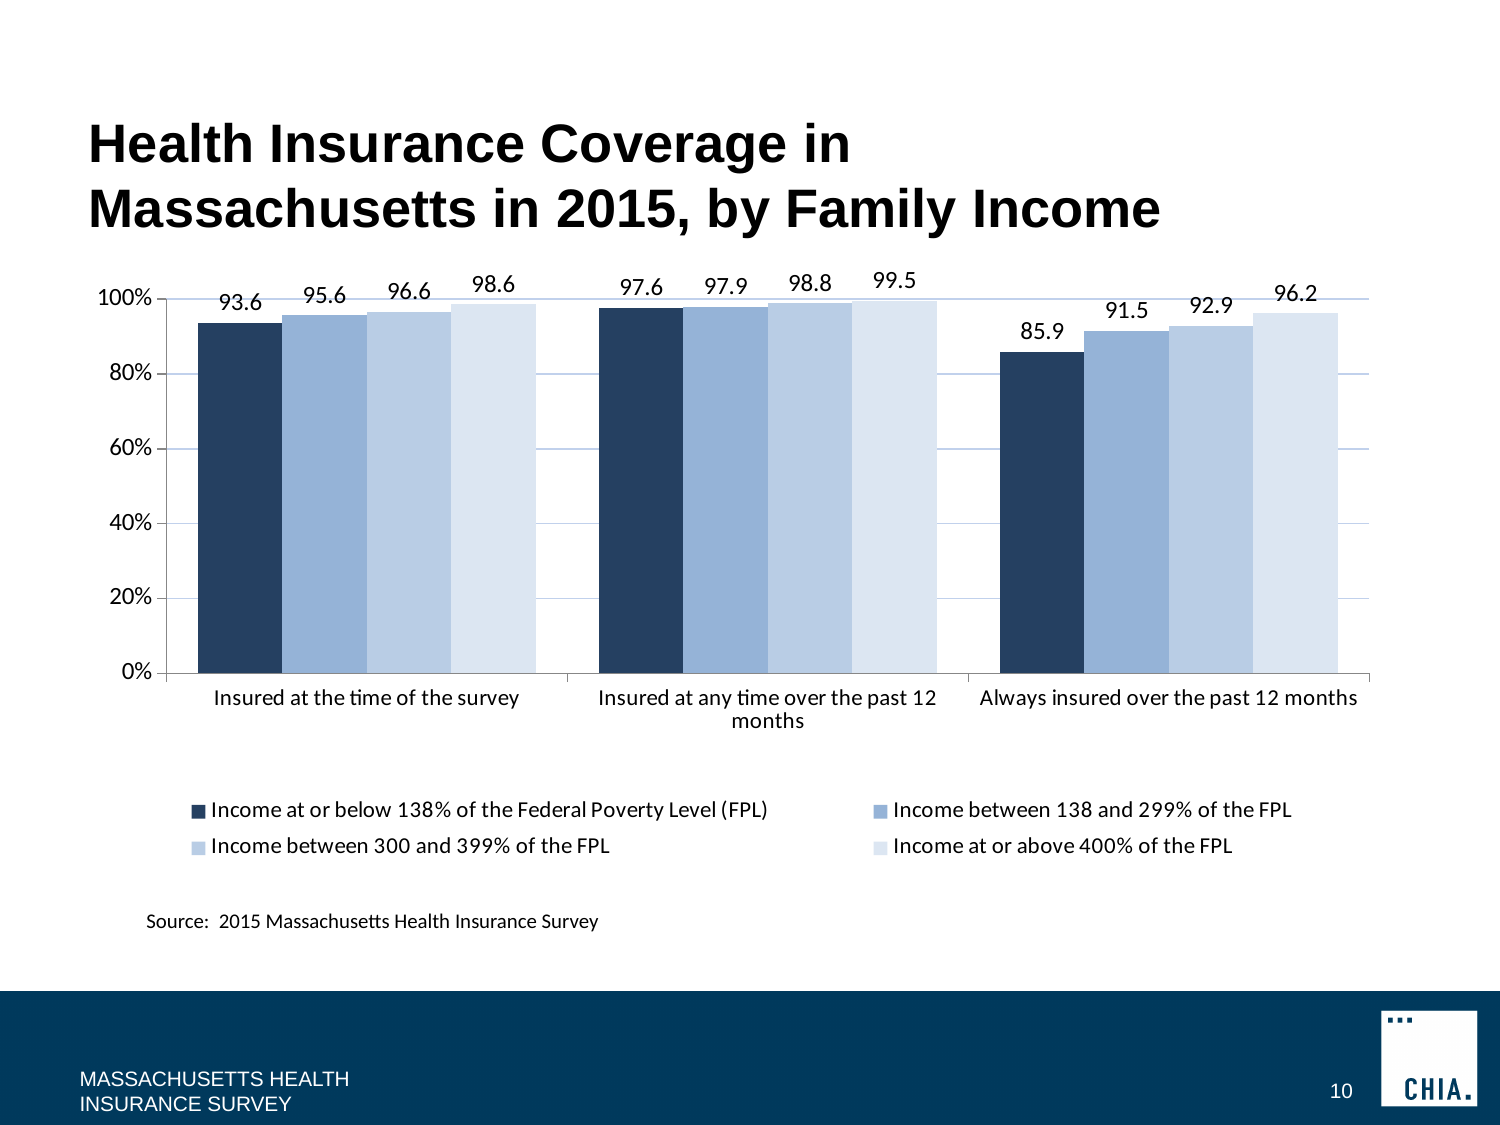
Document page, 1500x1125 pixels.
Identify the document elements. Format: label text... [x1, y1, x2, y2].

footer MASSACHUSETTS HEALTH INSURANCE SURVEY [64, 1060, 430, 1121]
title Health Insurance Coverage in Massachusetts in 2015, by Family Income [73, 120, 1393, 227]
picture [0, 991, 1500, 1125]
chart [73, 269, 1393, 874]
text_box Source: 2015 Massachusetts Health Insurance Survey [131, 900, 1142, 940]
slide_number 10 [1017, 1060, 1368, 1121]
